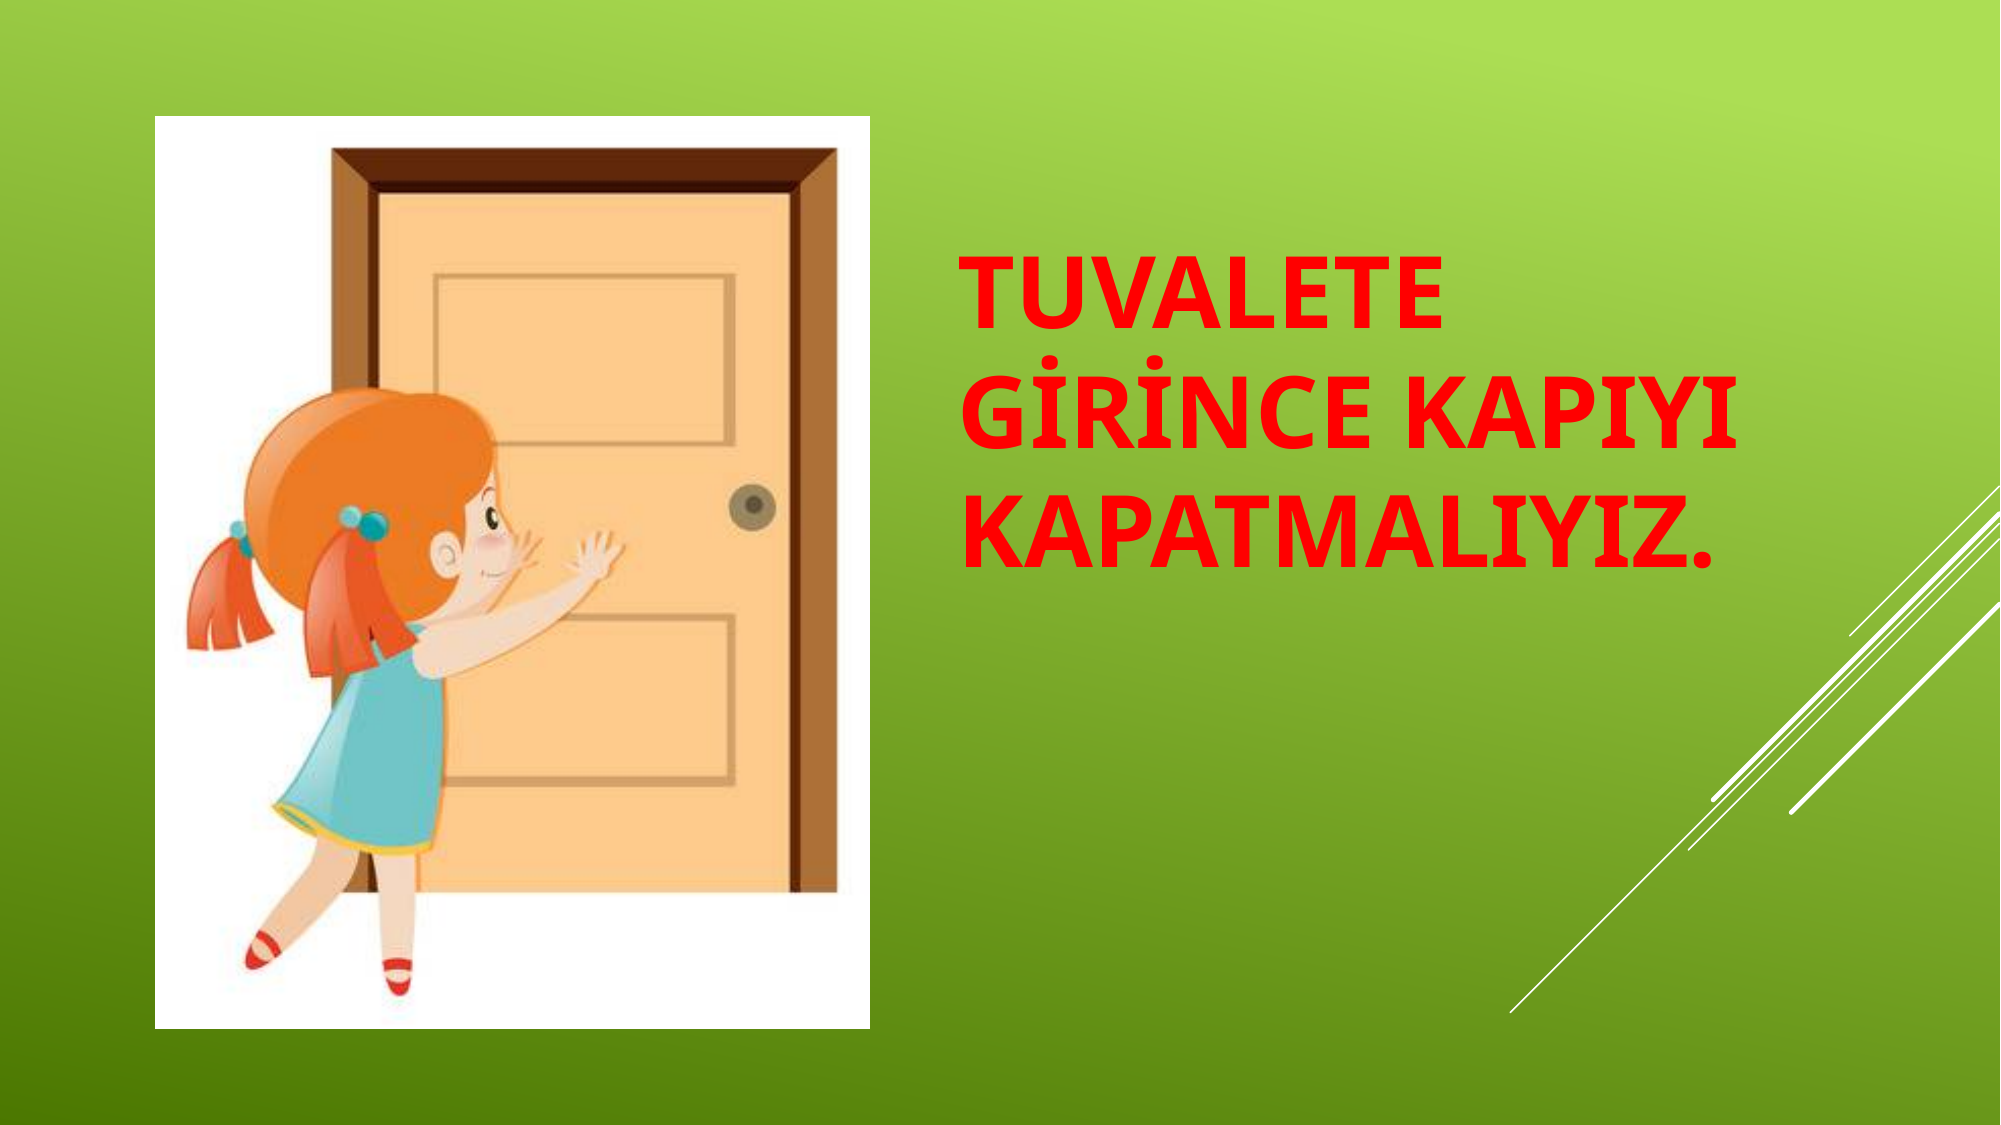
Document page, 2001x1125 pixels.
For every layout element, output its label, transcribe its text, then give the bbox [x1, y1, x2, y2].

title Tuvalete girince kapıyı kapatmalıyız. [942, 209, 1881, 727]
picture [155, 116, 870, 1029]
